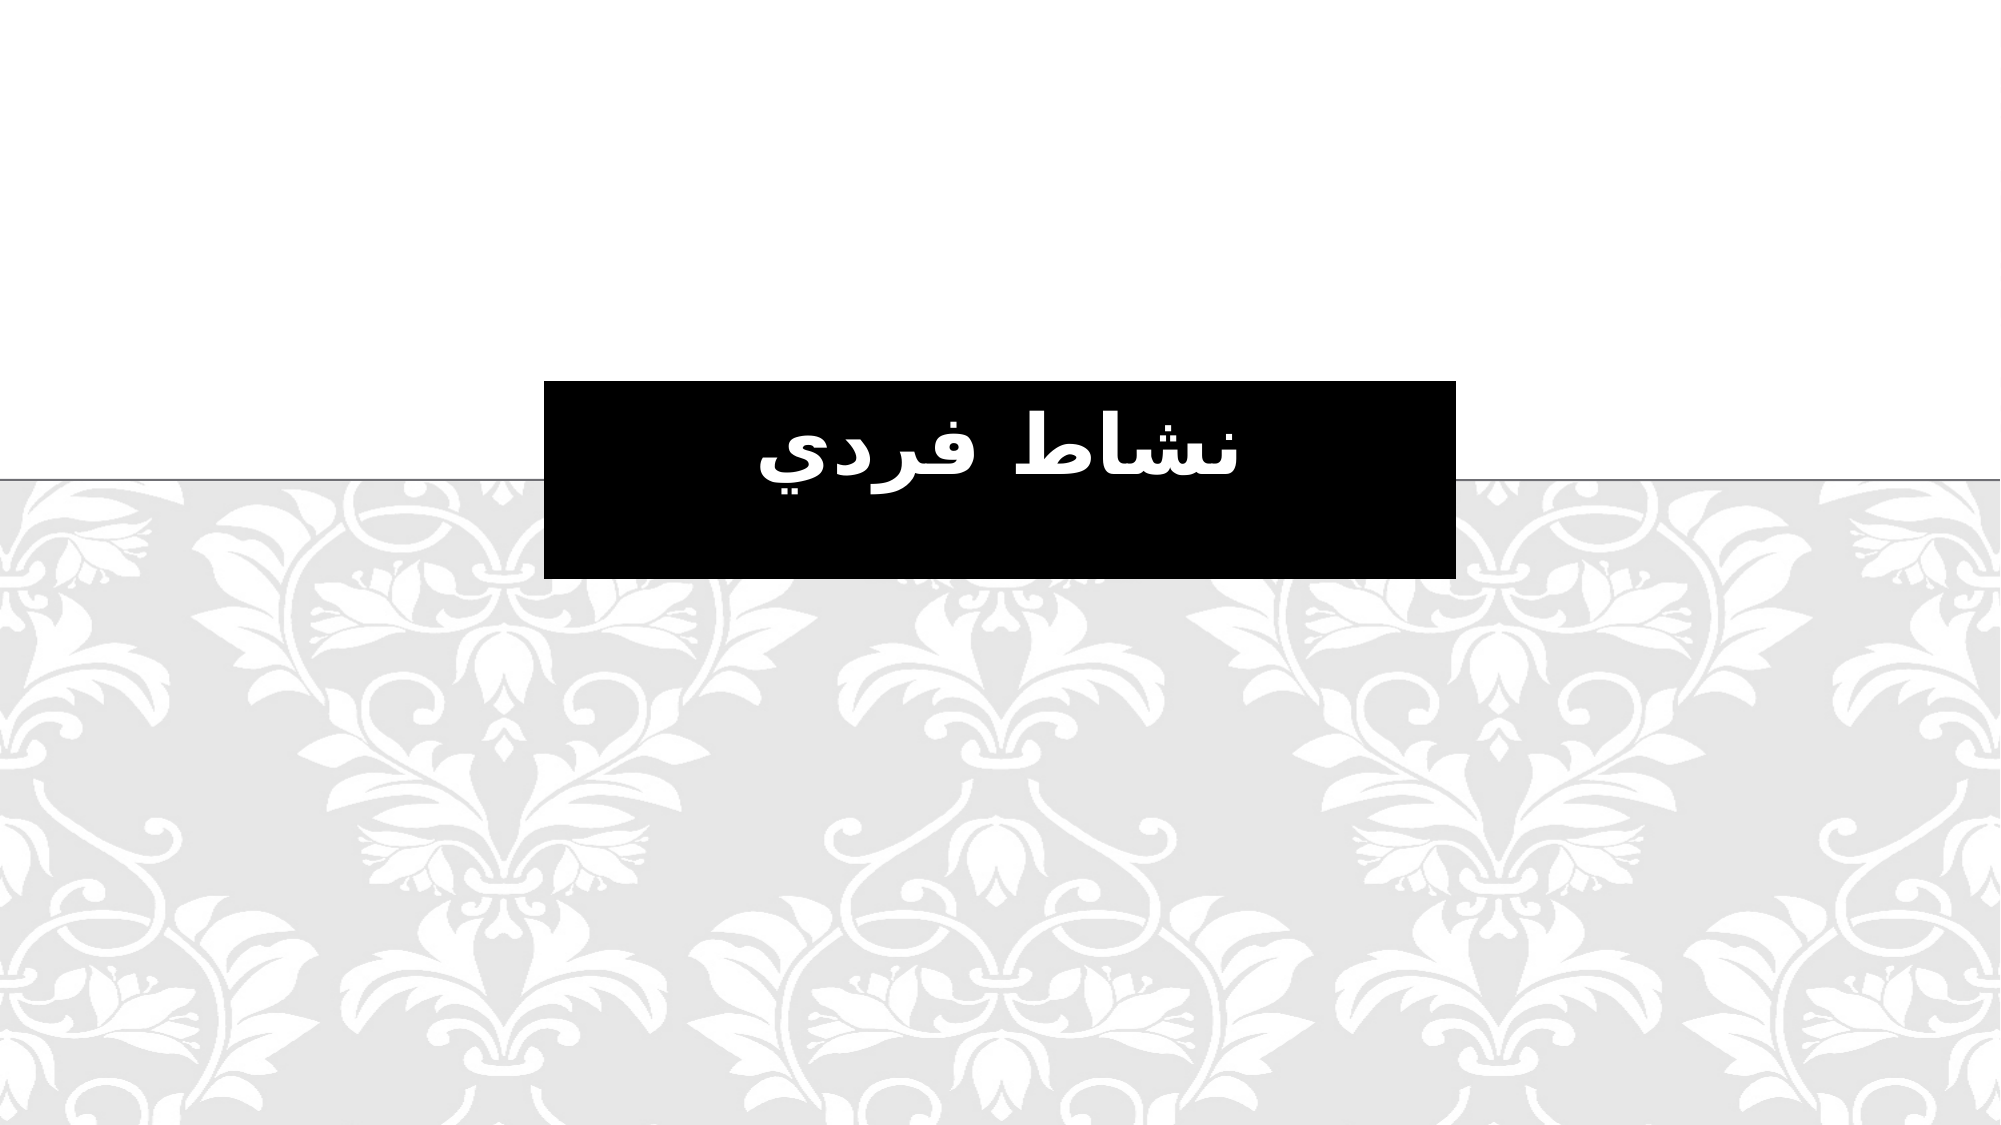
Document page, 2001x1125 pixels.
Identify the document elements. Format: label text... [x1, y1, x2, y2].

title نشاط فردي [555, 387, 1445, 498]
